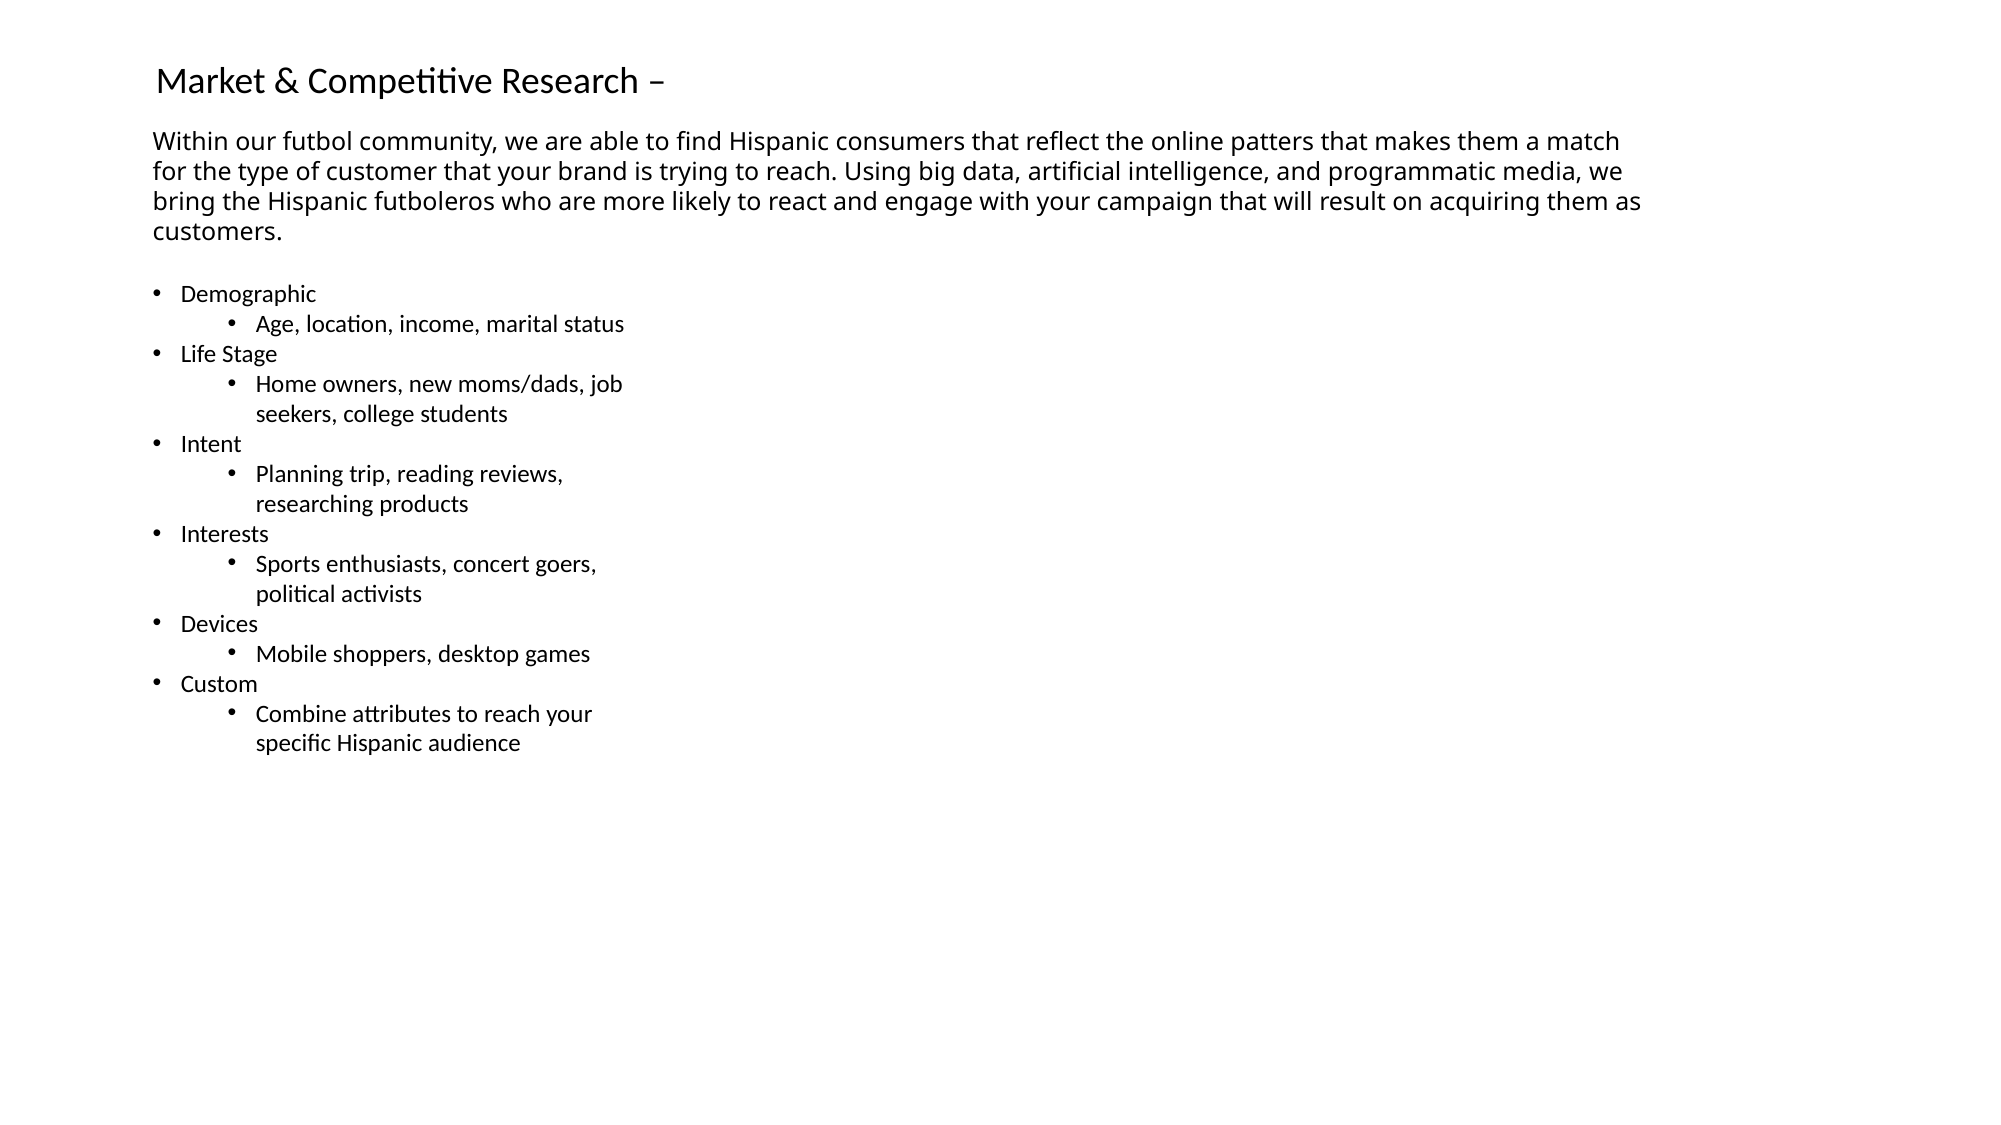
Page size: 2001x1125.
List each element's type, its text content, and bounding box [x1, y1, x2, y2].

text_box Within our futbol community, we are able to find Hispanic consumers that reflect the online patters that makes them a match for the type of customer that your brand is trying to reach. Using big data, artificial intelligence, and programmatic media, we bring the Hispanic futboleros who are more likely to react and engage with your campaign that will result on acquiring them as customers. [137, 118, 1659, 253]
text_box Demographic Age, location, income, marital status Life Stage Home owners, new moms/dads, job seekers, college students Intent Planning trip, reading reviews, researching products Interests Sports enthusiasts, concert goers, political activists Devices Mobile shoppers, desktop games Custom Combine attributes to reach your specific Hispanic audience [138, 270, 679, 825]
text_box Market & Competitive Research – [141, 48, 683, 108]
